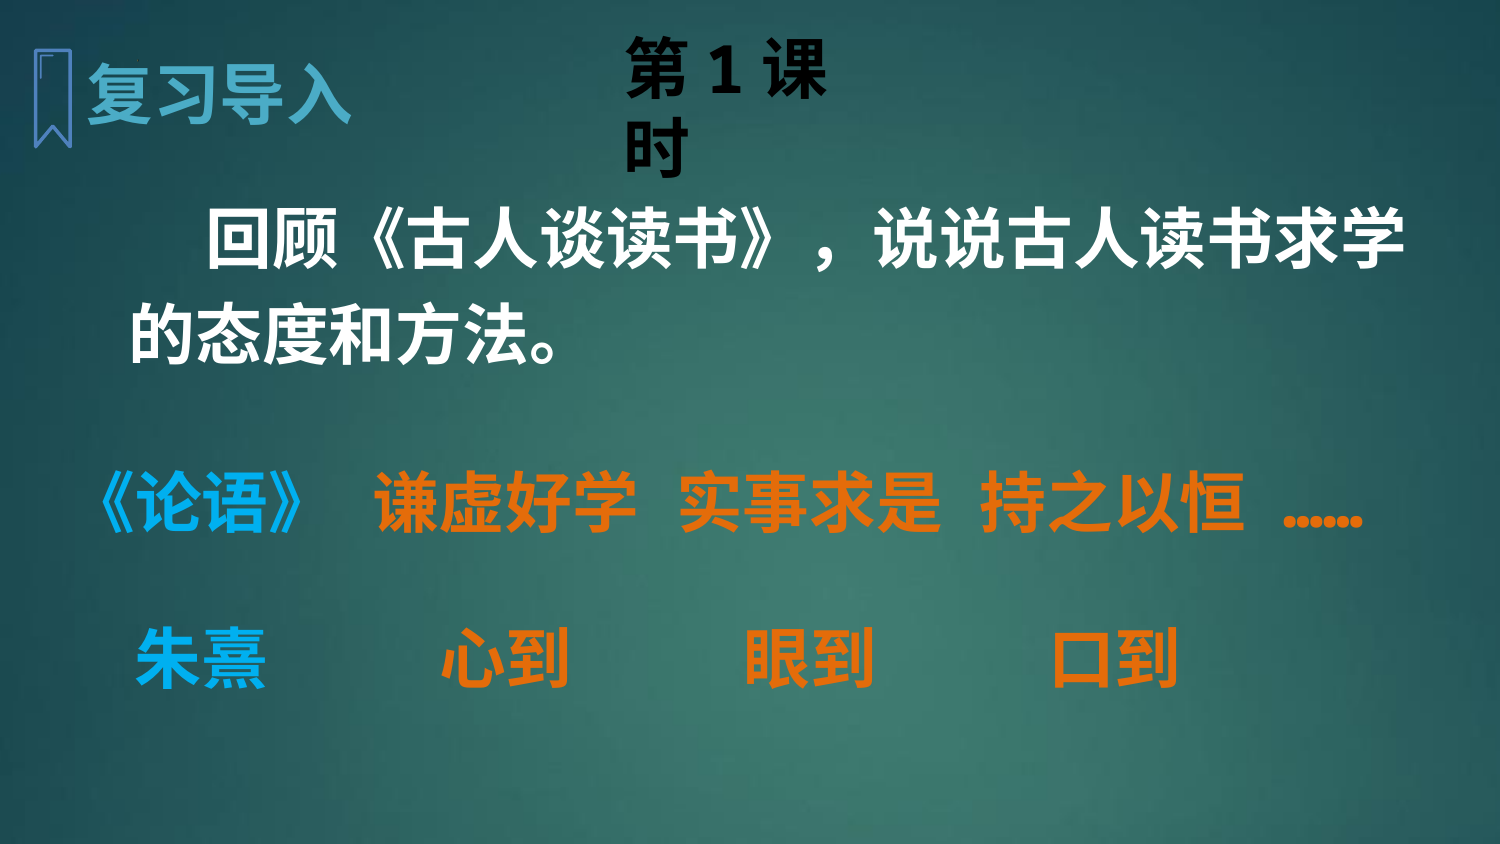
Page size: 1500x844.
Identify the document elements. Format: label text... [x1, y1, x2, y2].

text_box 持之以恒 [965, 437, 1268, 549]
text_box 谦虚好学 [357, 437, 661, 549]
text_box 第1课时 [598, 10, 883, 173]
text_box 回顾《古人谈读书》，说说古人读书求学的态度和方法。 [113, 173, 1443, 380]
text_box 《论语》 [53, 437, 357, 549]
picture [0, 0, 1500, 844]
text_box 眼到 [728, 593, 911, 704]
text_box …… [1268, 437, 1450, 549]
text_box 口到 [1033, 593, 1215, 704]
text_box 朱熹 [120, 593, 302, 704]
text_box 心到 [424, 593, 606, 704]
text_box 实事求是 [661, 437, 965, 549]
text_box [33, 45, 377, 149]
